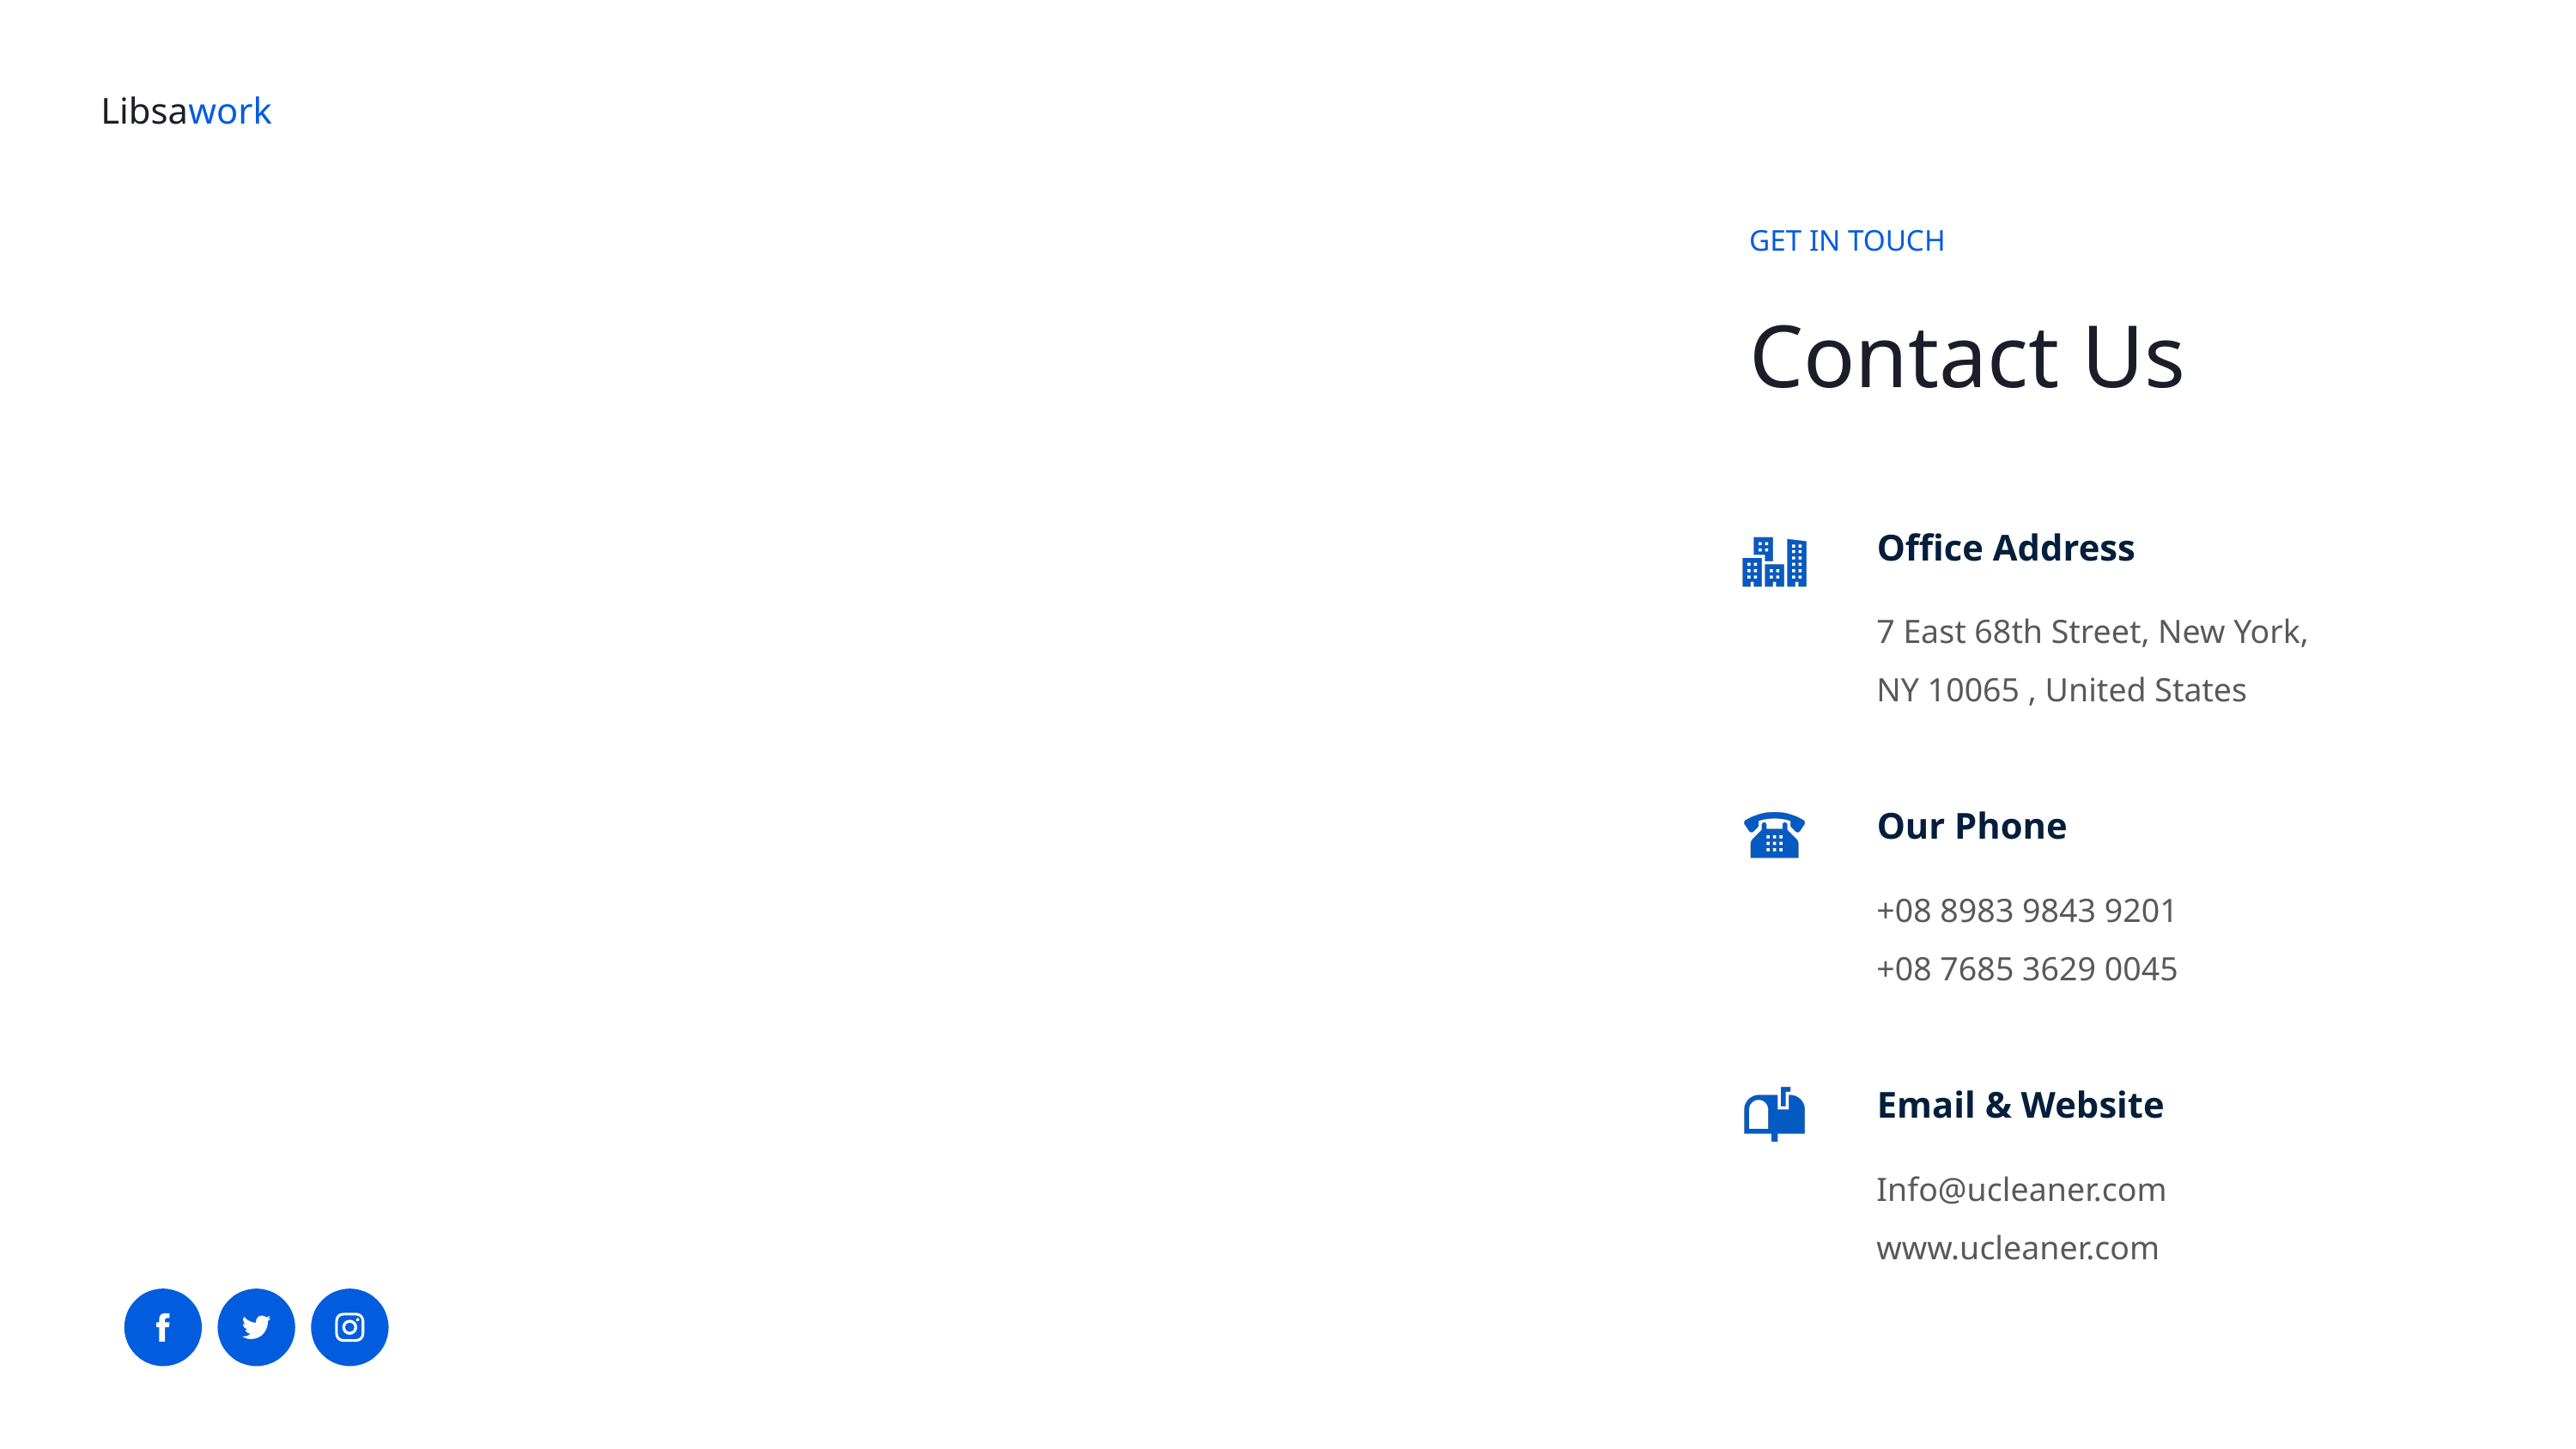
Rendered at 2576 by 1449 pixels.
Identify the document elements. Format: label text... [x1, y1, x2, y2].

picture [1736, 1076, 1813, 1153]
text_box Office Address [1864, 518, 2225, 574]
text_box Our Phone [1864, 797, 2225, 853]
picture [1736, 524, 1813, 600]
picture [1736, 797, 1813, 874]
text_box +08 8983 9843 9201 +08 7685 3629 0045 [1863, 864, 2242, 994]
text_box GET IN TOUCH [1736, 215, 2107, 264]
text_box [335, 1313, 365, 1343]
text_box 7 East 68th Street, New York, NY 10065 , United States [1863, 585, 2330, 715]
text_box Info@ucleaner.com www.ucleaner.com [1863, 1143, 2242, 1272]
picture [0, 0, 1502, 1449]
text_box Contact Us [1736, 295, 2385, 411]
text_box Email & Website [1864, 1076, 2263, 1132]
